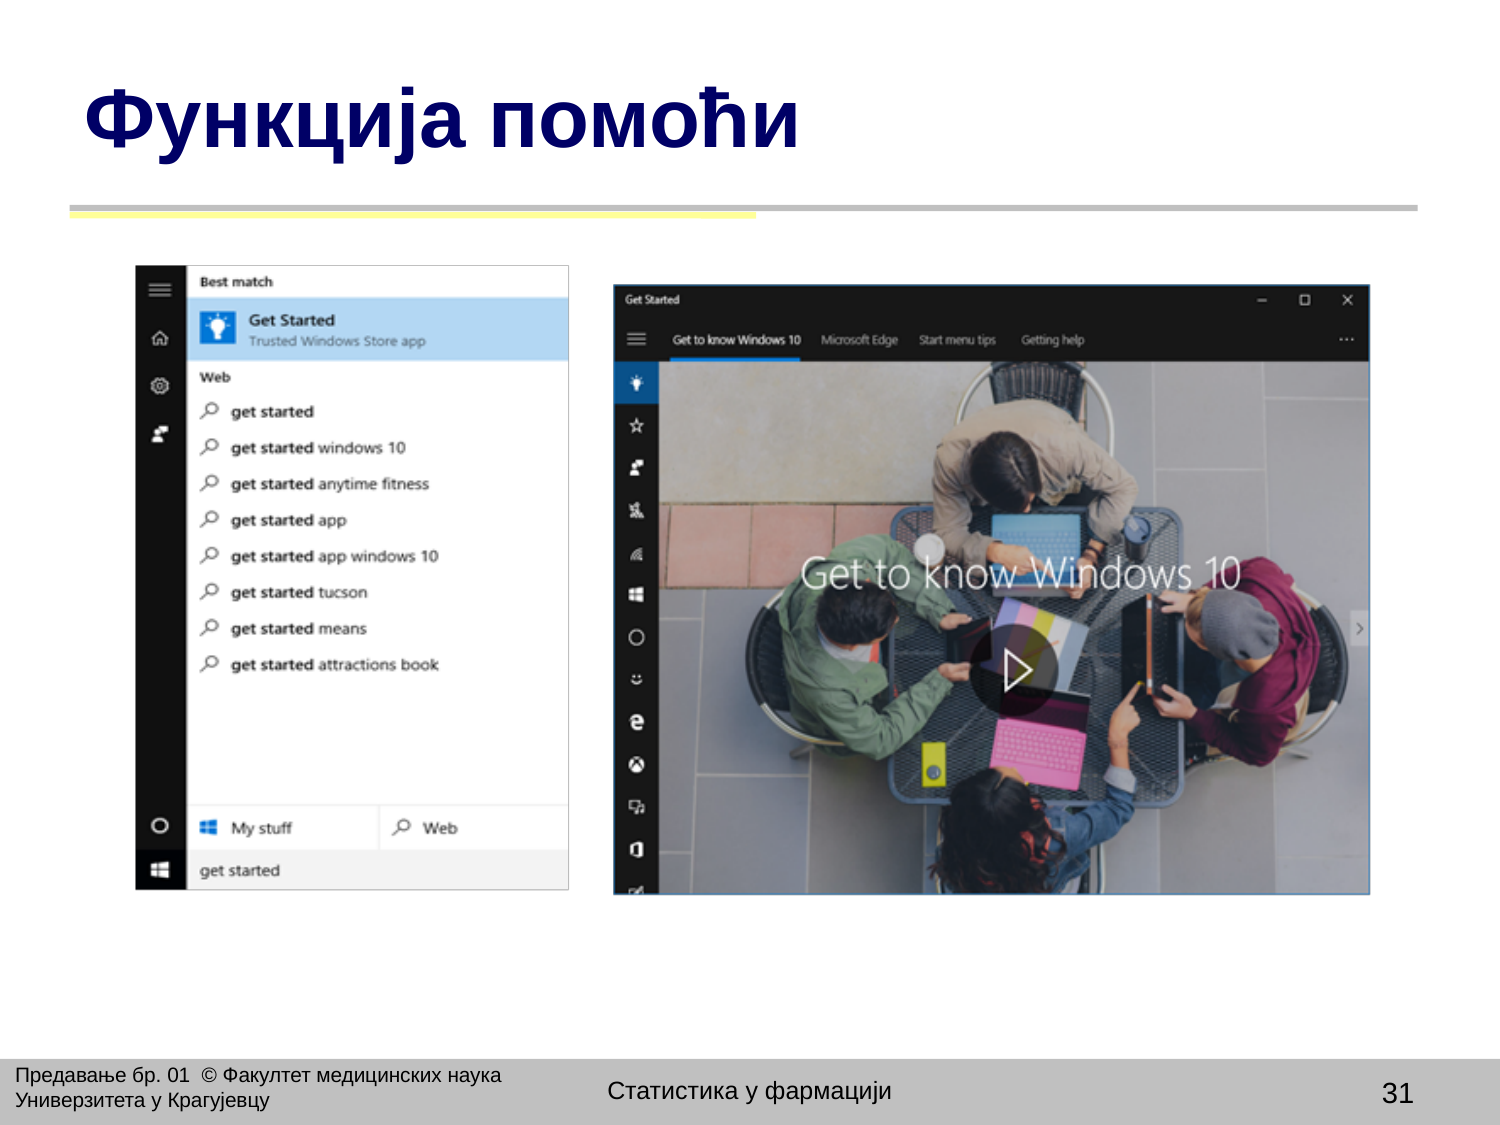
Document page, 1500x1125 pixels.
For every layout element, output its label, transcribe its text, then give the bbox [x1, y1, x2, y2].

picture [131, 261, 572, 893]
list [609, 280, 1373, 898]
title Функција помоћи [69, 19, 1426, 208]
footer Статистика у фармацији [512, 1066, 988, 1125]
slide_number 31 [1079, 1066, 1430, 1125]
slide_number Предавање бр. 01 © Факултет медицинских наука Универзитета у Крагујевцу [0, 1053, 614, 1108]
